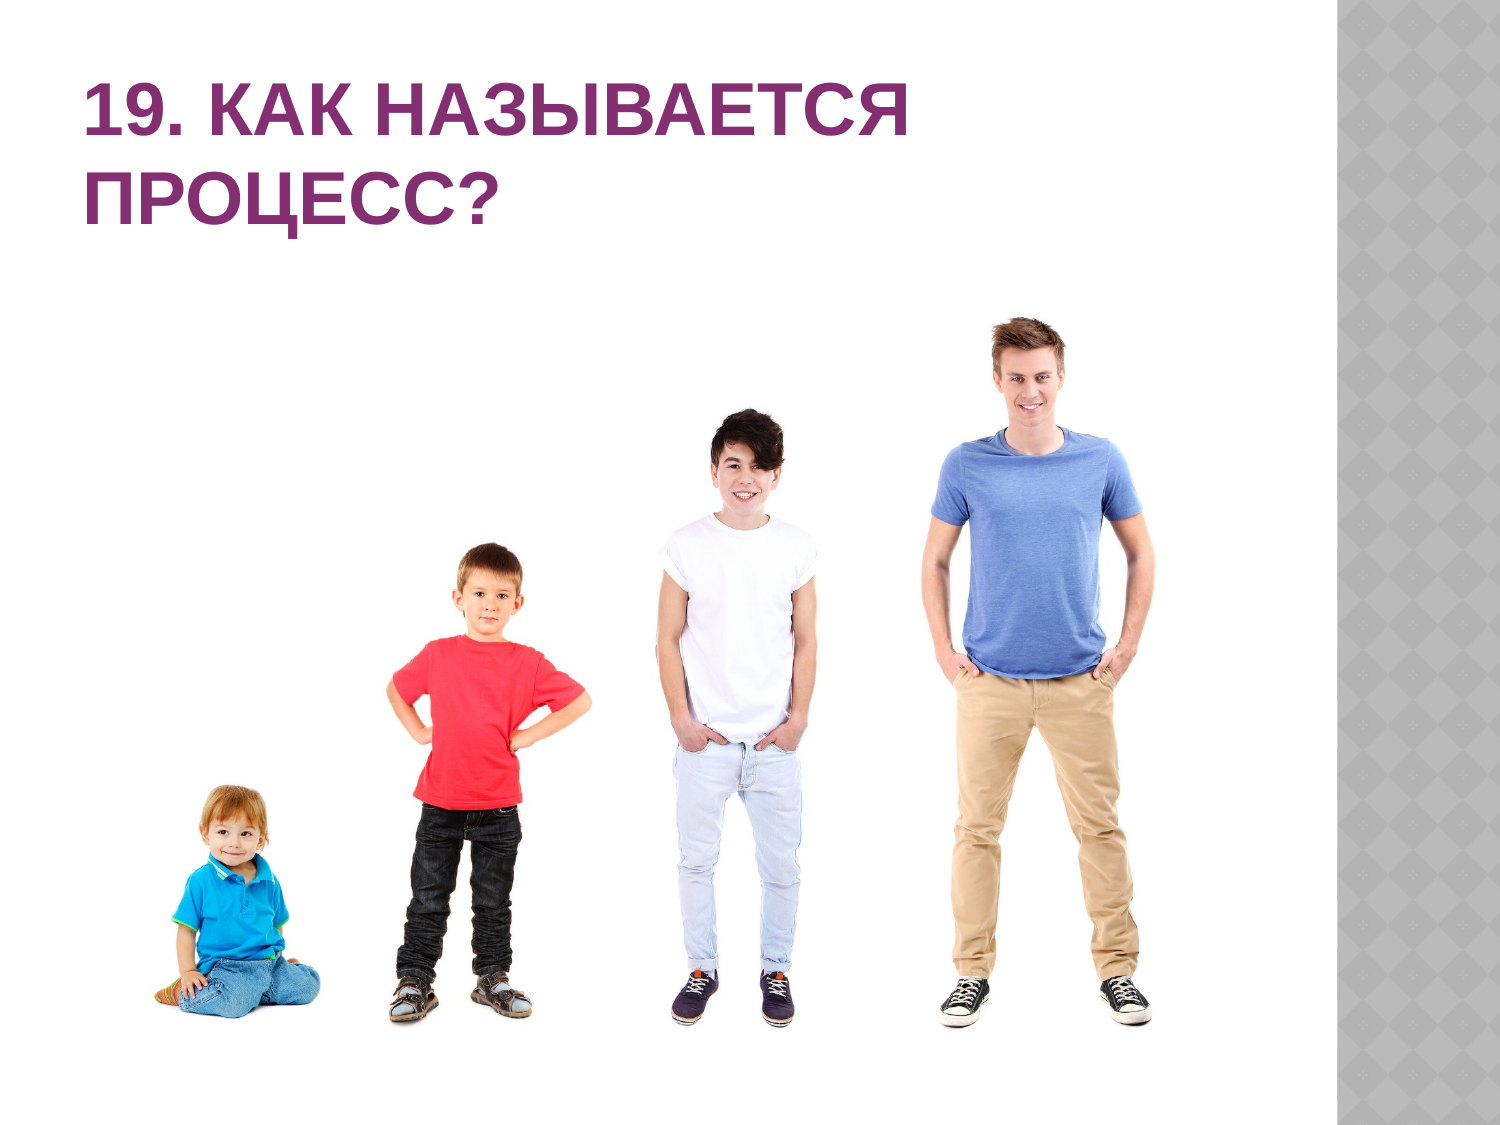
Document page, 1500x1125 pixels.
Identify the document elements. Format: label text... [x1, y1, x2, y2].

title 19. Как называется процесс? [75, 52, 1263, 240]
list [82, 263, 1255, 1060]
